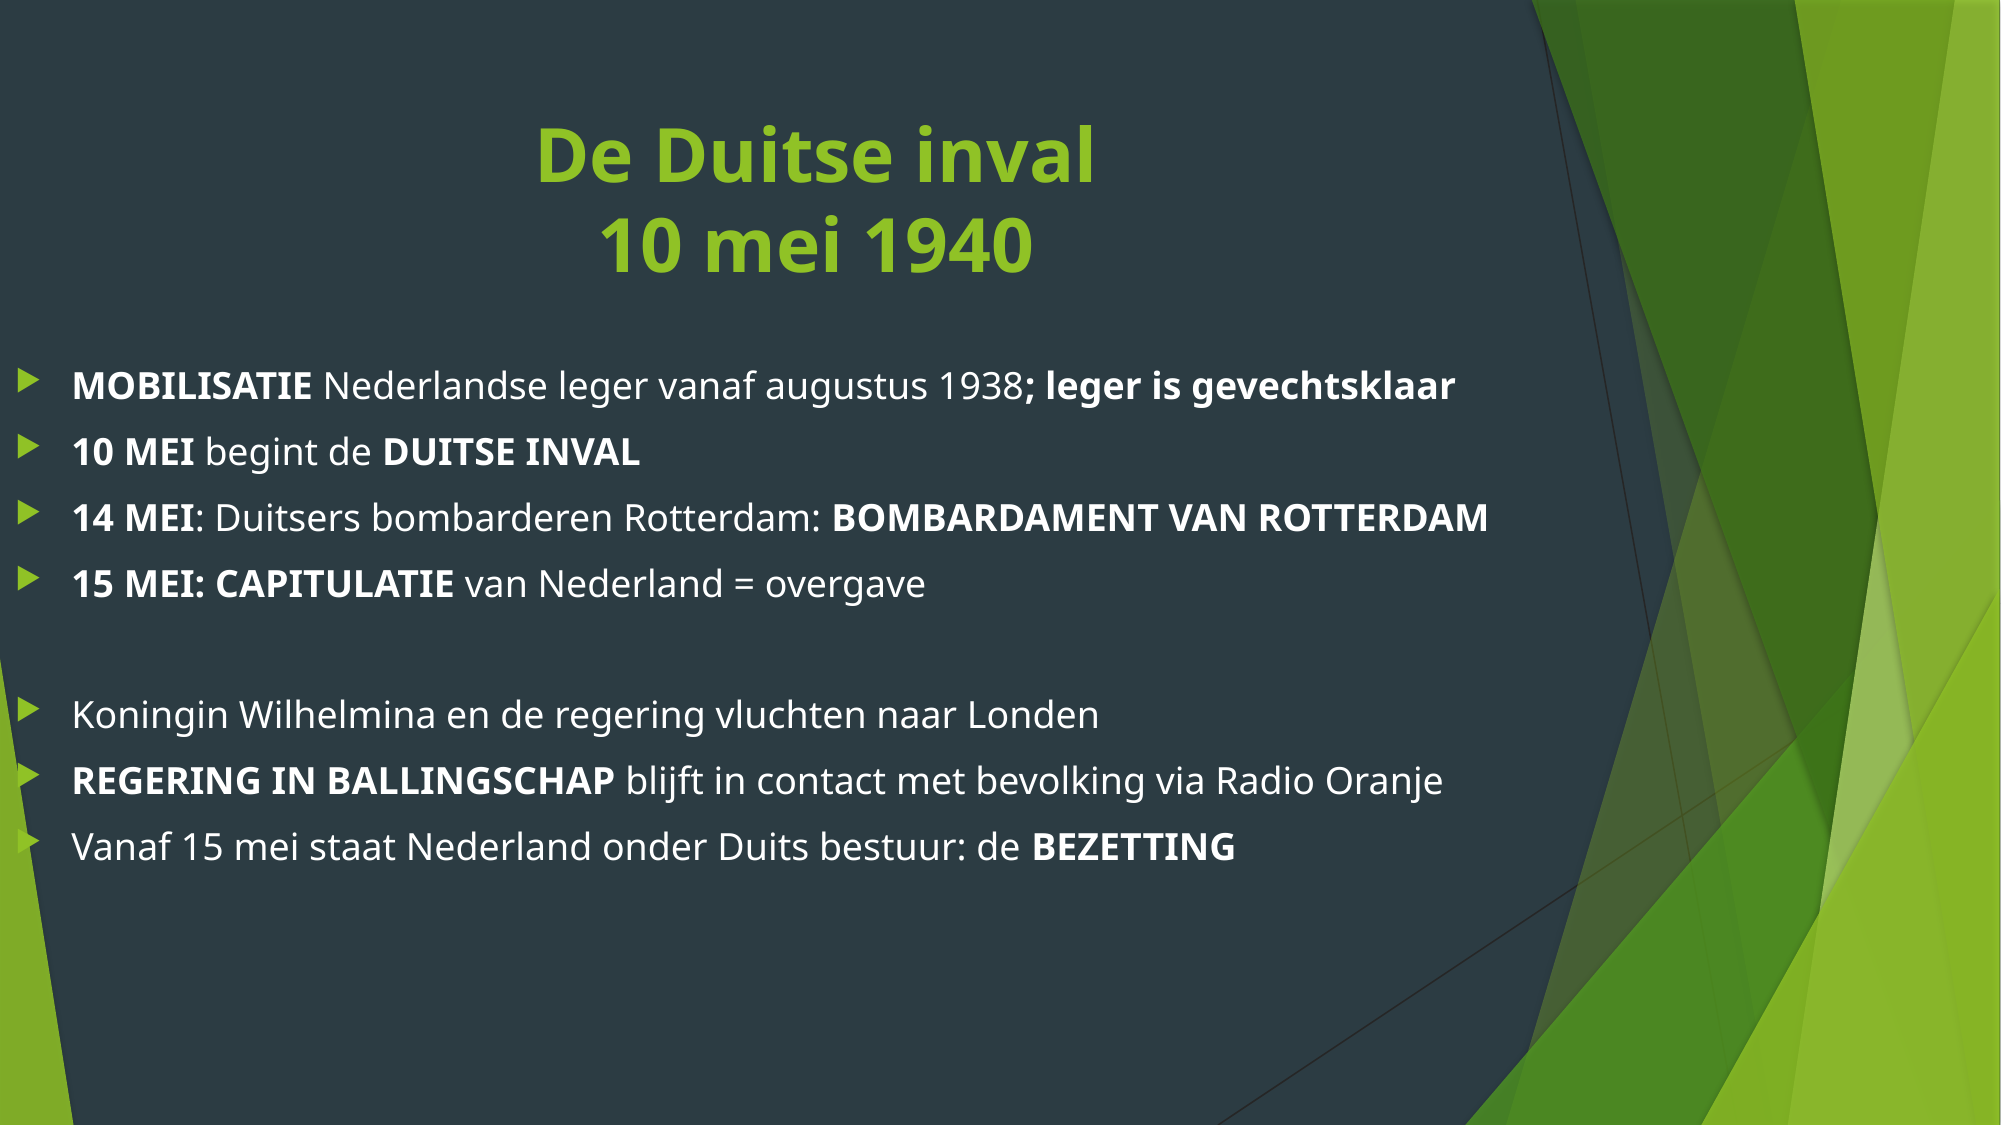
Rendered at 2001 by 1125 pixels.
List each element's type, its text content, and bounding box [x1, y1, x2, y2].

title De Duitse inval 10 mei 1940 [111, 99, 1522, 317]
list MOBILISATIE Nederlandse leger vanaf augustus 1938; leger is gevechtsklaar 10 MEI begint de DUITSE INVAL 14 MEI: Duitsers bombarderen Rotterdam: BOMBARDAMENT VAN ROTTERDAM 15 MEI: CAPITULATIE van Nederland = overgave Koningin Wilhelmina en de regering vluchten naar Londen REGERING IN BALLINGSCHAP blijft in contact met bevolking via Radio Oranje Vanaf 15 mei staat Nederland onder Duits bestuur: de BEZETTING [0, 354, 2000, 1125]
